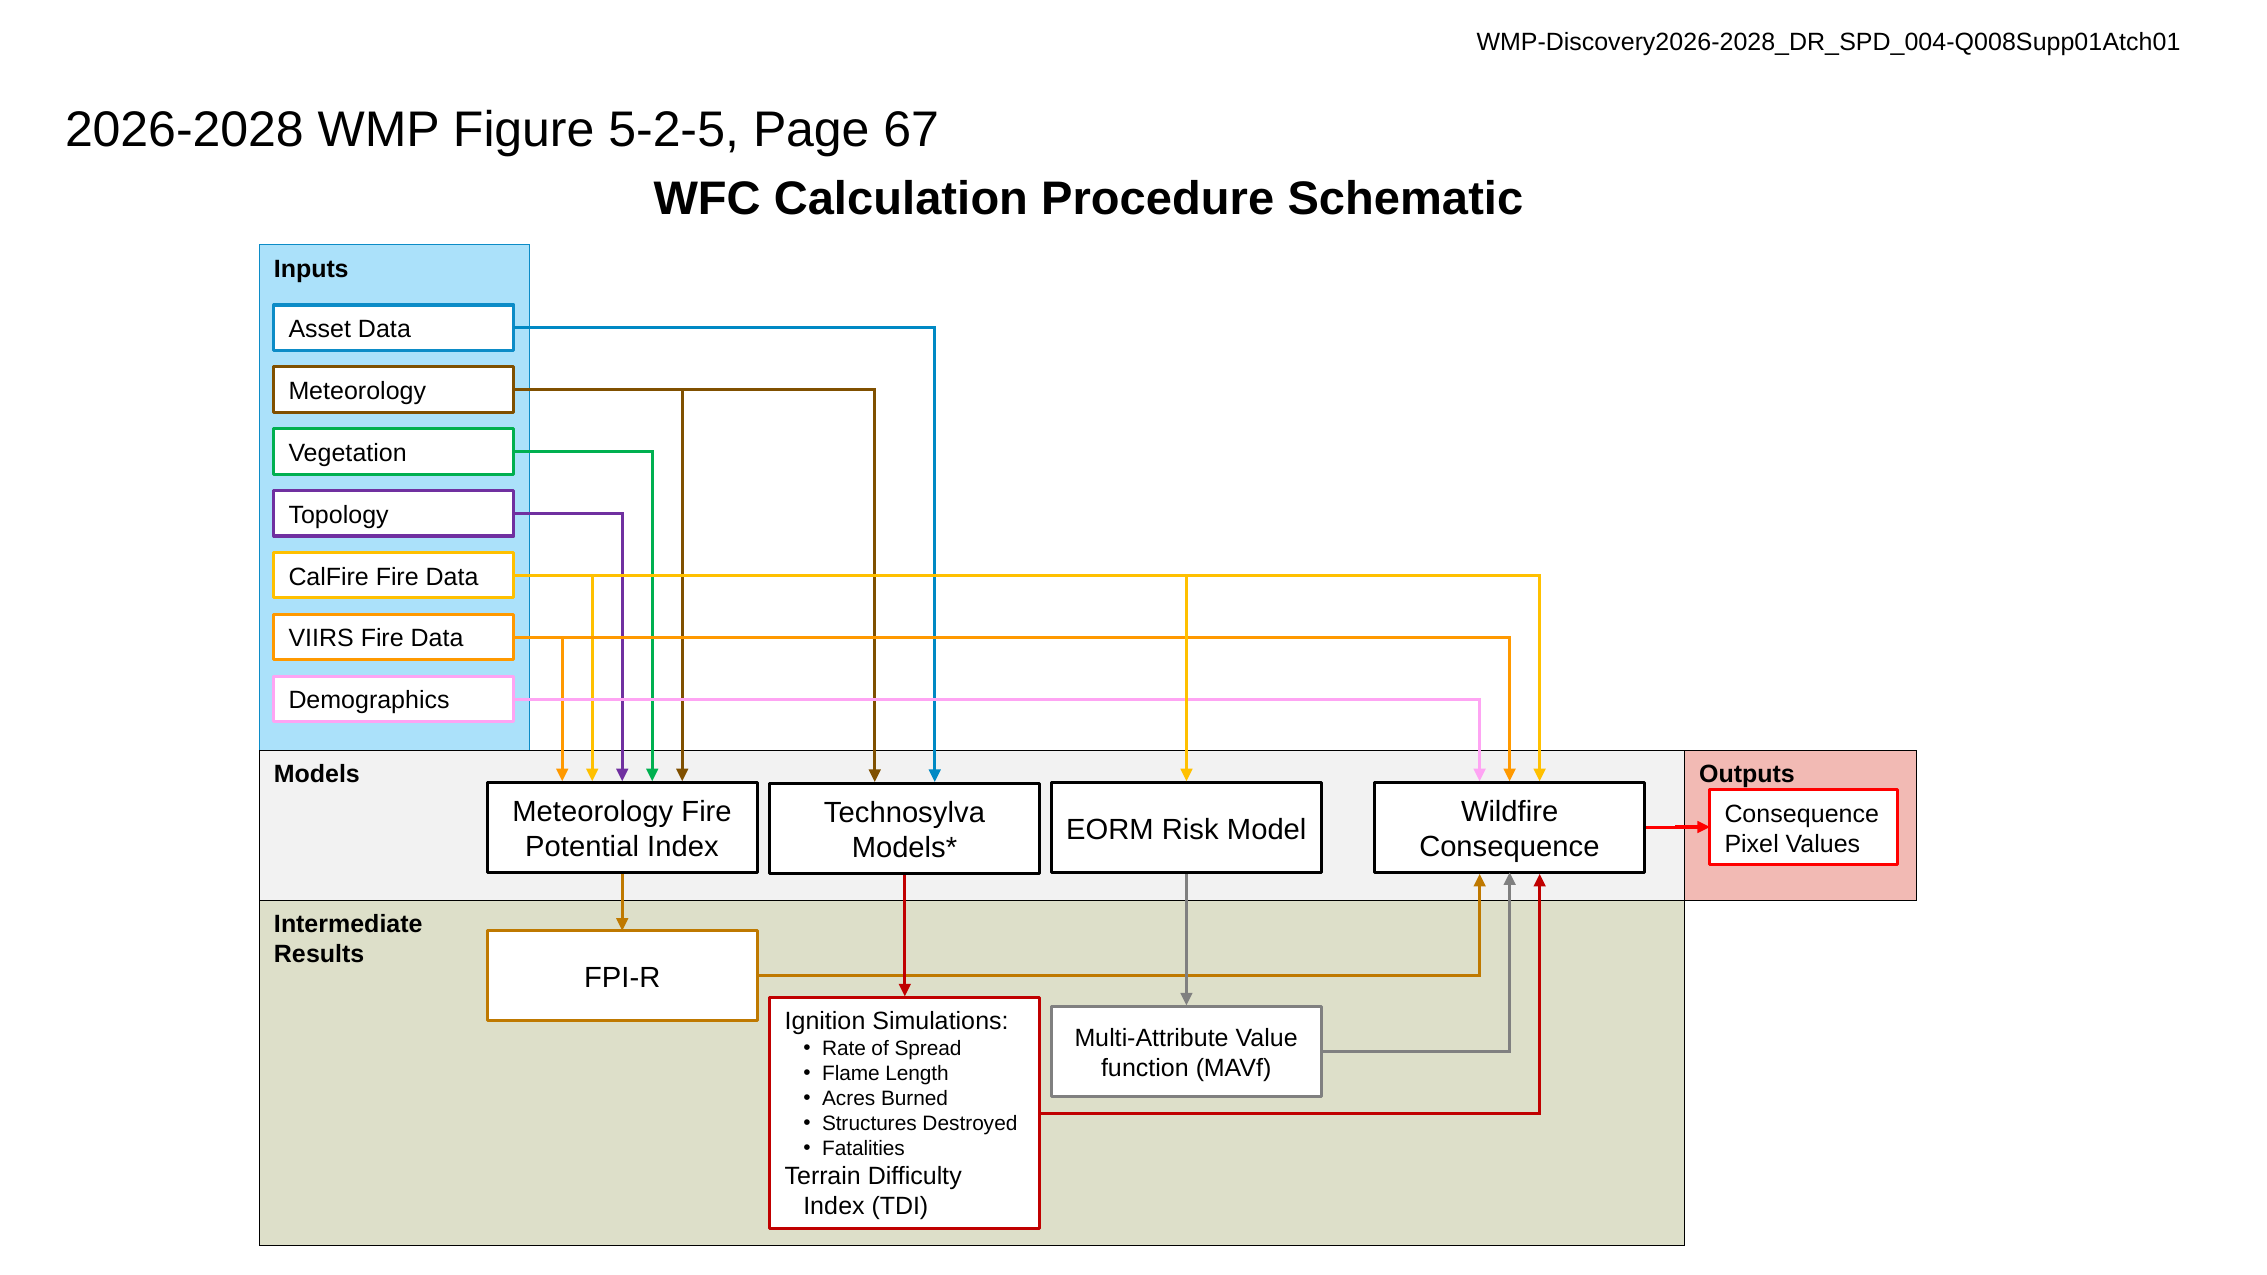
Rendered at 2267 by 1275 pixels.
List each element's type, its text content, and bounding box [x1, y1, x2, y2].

text_box WFC Calculation Procedure Schematic [261, 159, 1917, 232]
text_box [259, 244, 1917, 1246]
text_box WMP-Discovery2026-2028_DR_SPD_004-Q008Supp01Atch01 [1461, 18, 2198, 63]
title 2026-2028 WMP Figure 5-2-5, Page 67 [50, 63, 2212, 198]
